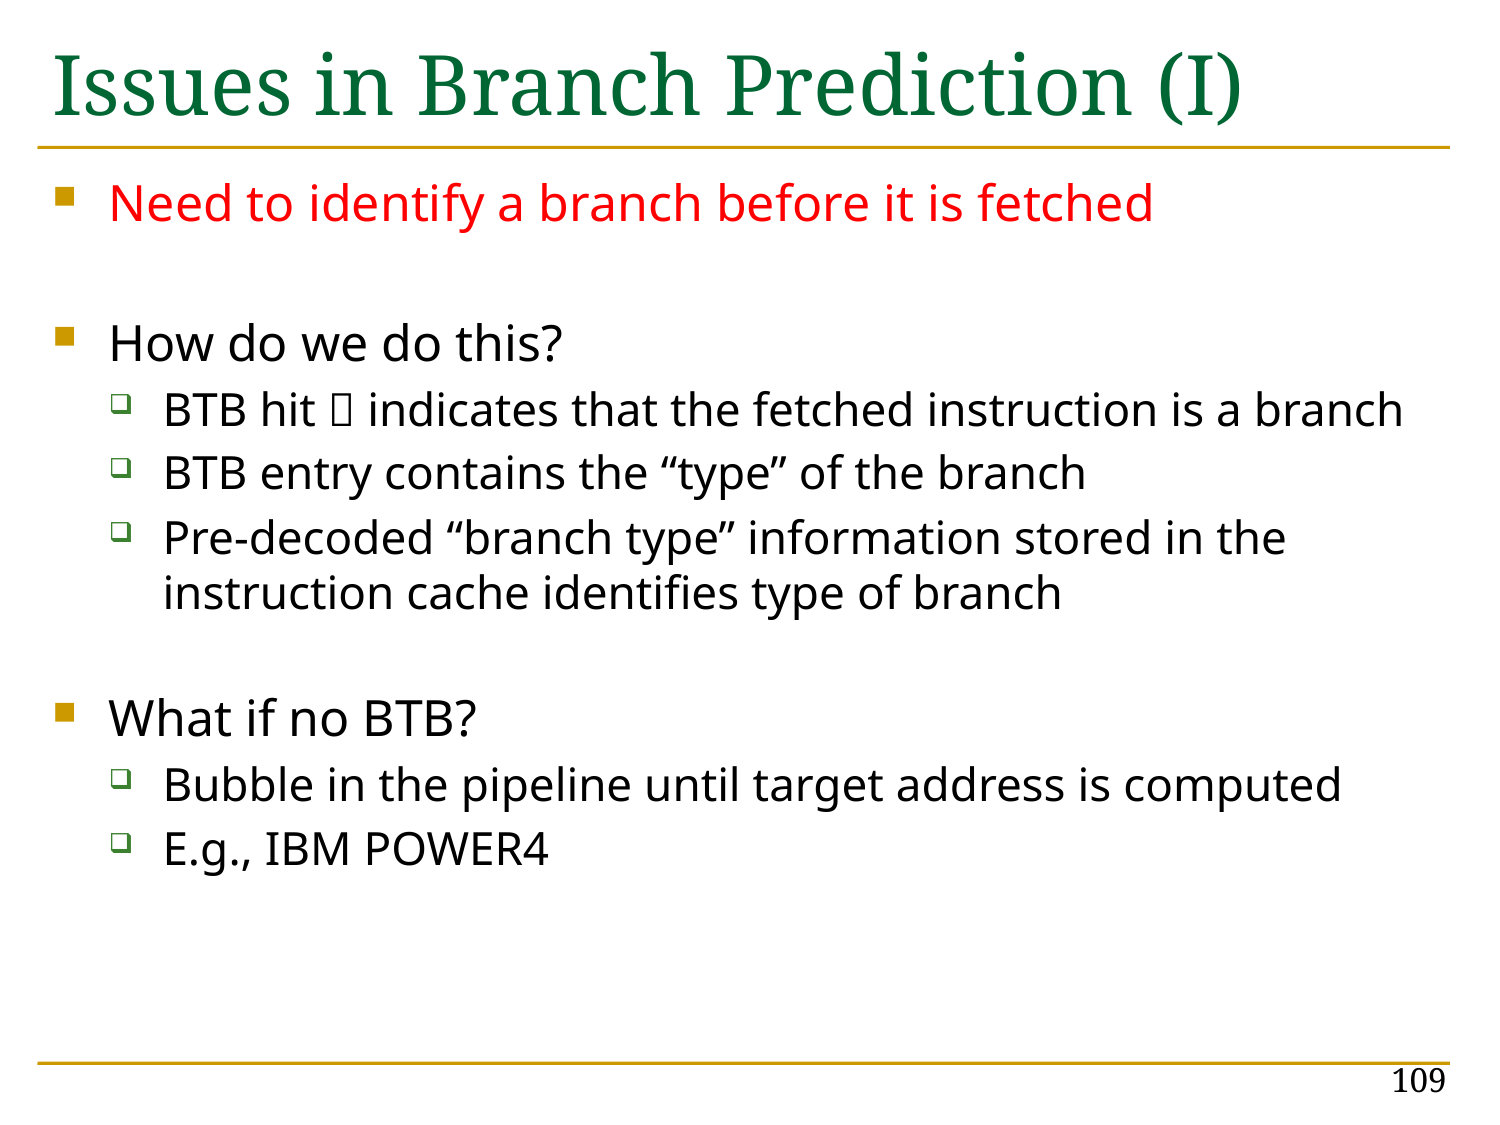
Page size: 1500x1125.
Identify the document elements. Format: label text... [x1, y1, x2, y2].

title Issues in Branch Prediction (I) [37, 24, 1450, 163]
slide_number 109 [1111, 1036, 1462, 1112]
list Need to identify a branch before it is fetched How do we do this? BTB hit  indicates that the fetched instruction is a branch BTB entry contains the “type” of the branch Pre-decoded “branch type” information stored in the instruction cache identifies type of branch What if no BTB? Bubble in the pipeline until target address is computed E.g., IBM POWER4 [37, 163, 1450, 1016]
